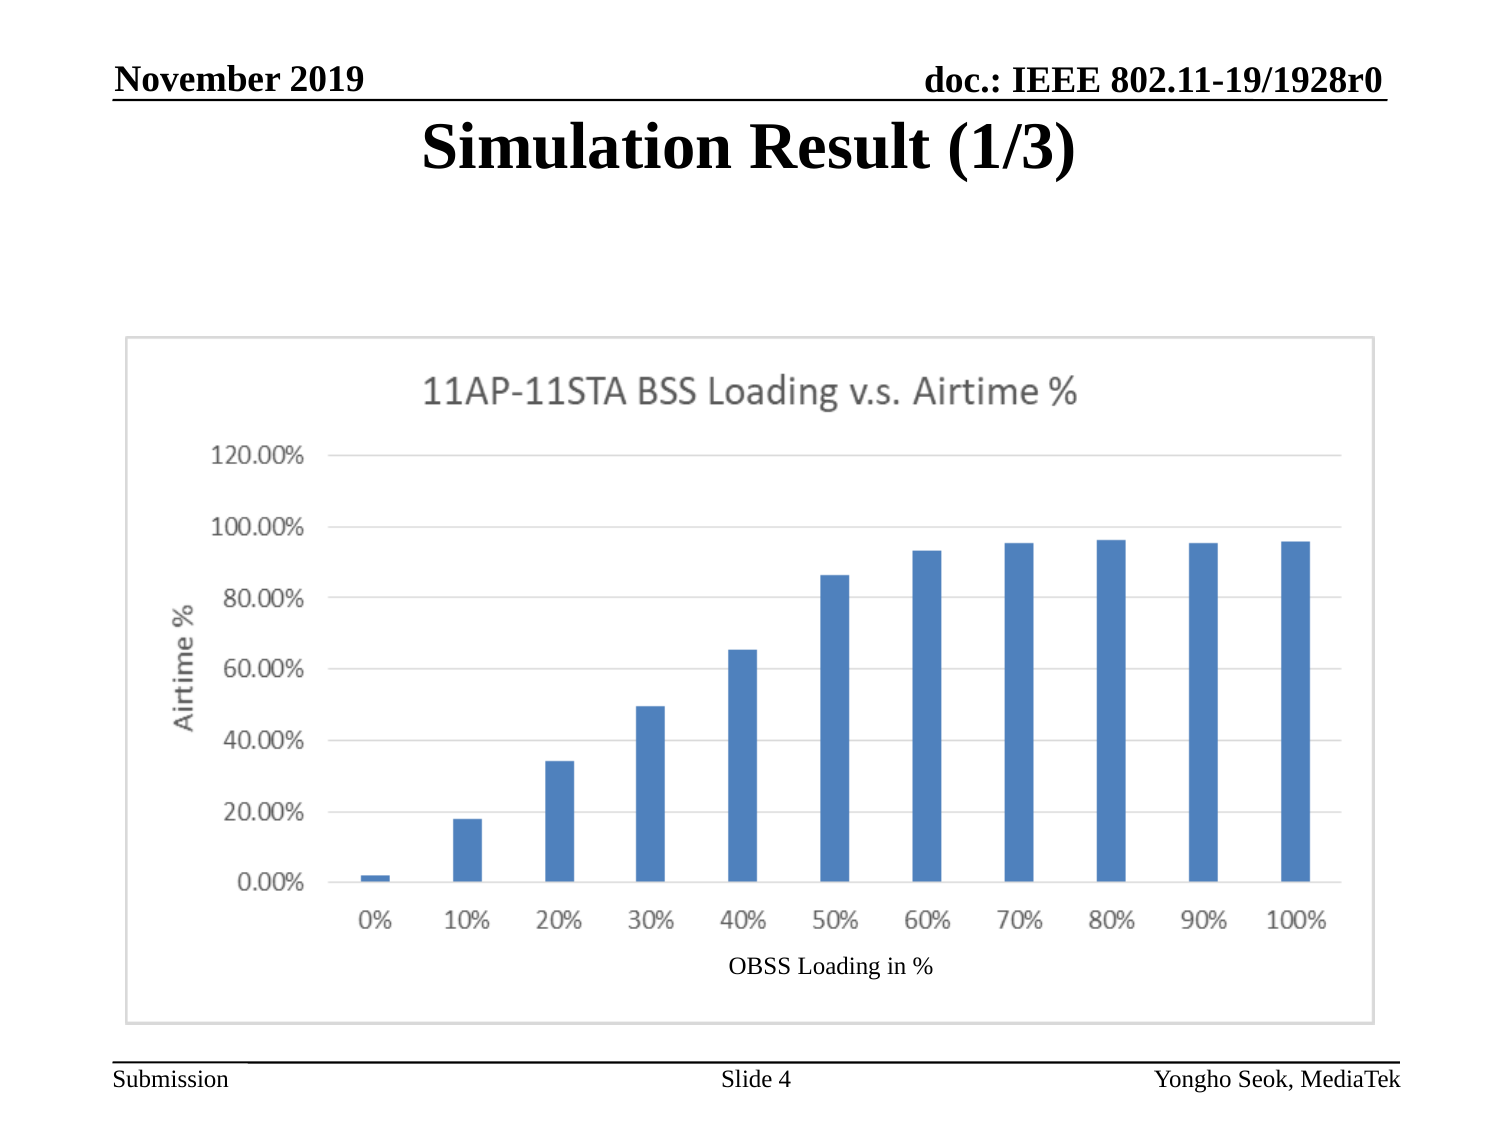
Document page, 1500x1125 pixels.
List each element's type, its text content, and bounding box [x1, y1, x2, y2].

slide_number Slide 4 [720, 1061, 792, 1093]
picture [124, 336, 1376, 1026]
title Simulation Result (1/3) [74, 70, 1426, 221]
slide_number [114, 53, 423, 100]
footer Yongho Seok, MediaTek [878, 1061, 1402, 1093]
